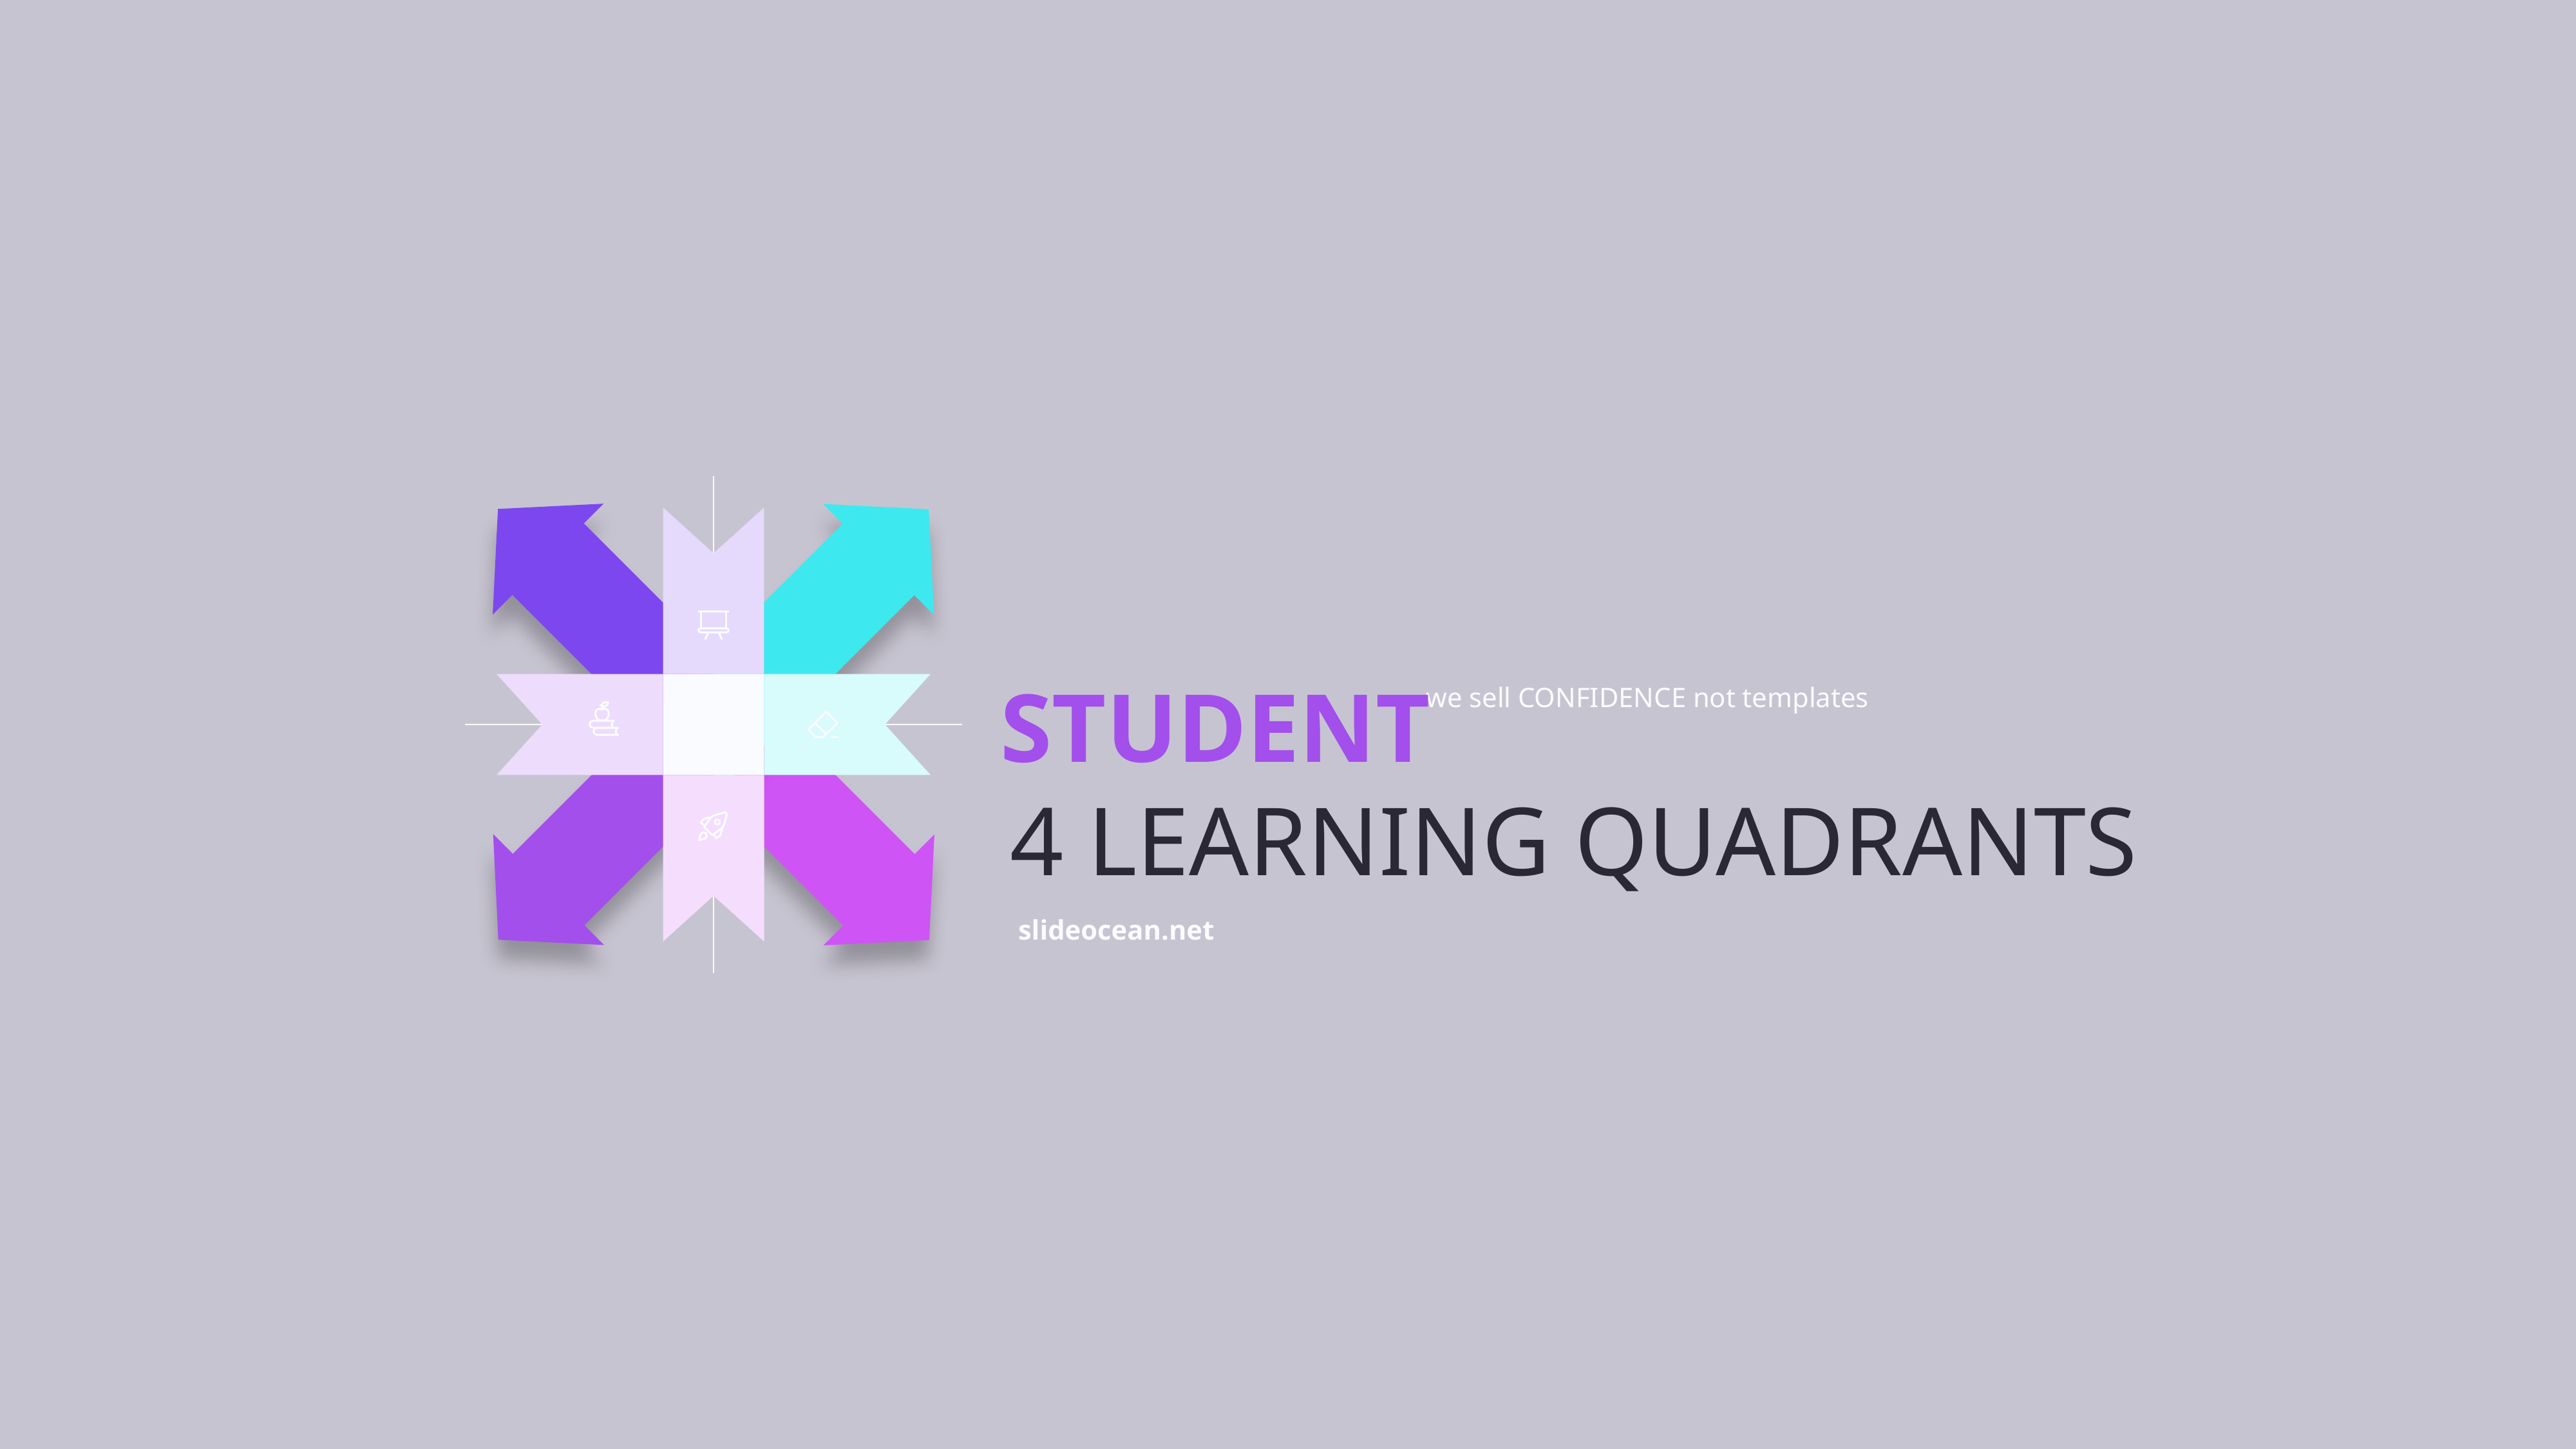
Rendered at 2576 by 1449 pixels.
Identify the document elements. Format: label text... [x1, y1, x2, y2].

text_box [464, 476, 963, 973]
text_box STUDENT [990, 663, 1440, 786]
text_box we sell CONFIDENCE not templates [1440, 676, 1879, 718]
text_box slideocean.net [1009, 908, 1224, 951]
text_box 4 LEARNING QUADRANTS [1000, 777, 2148, 900]
